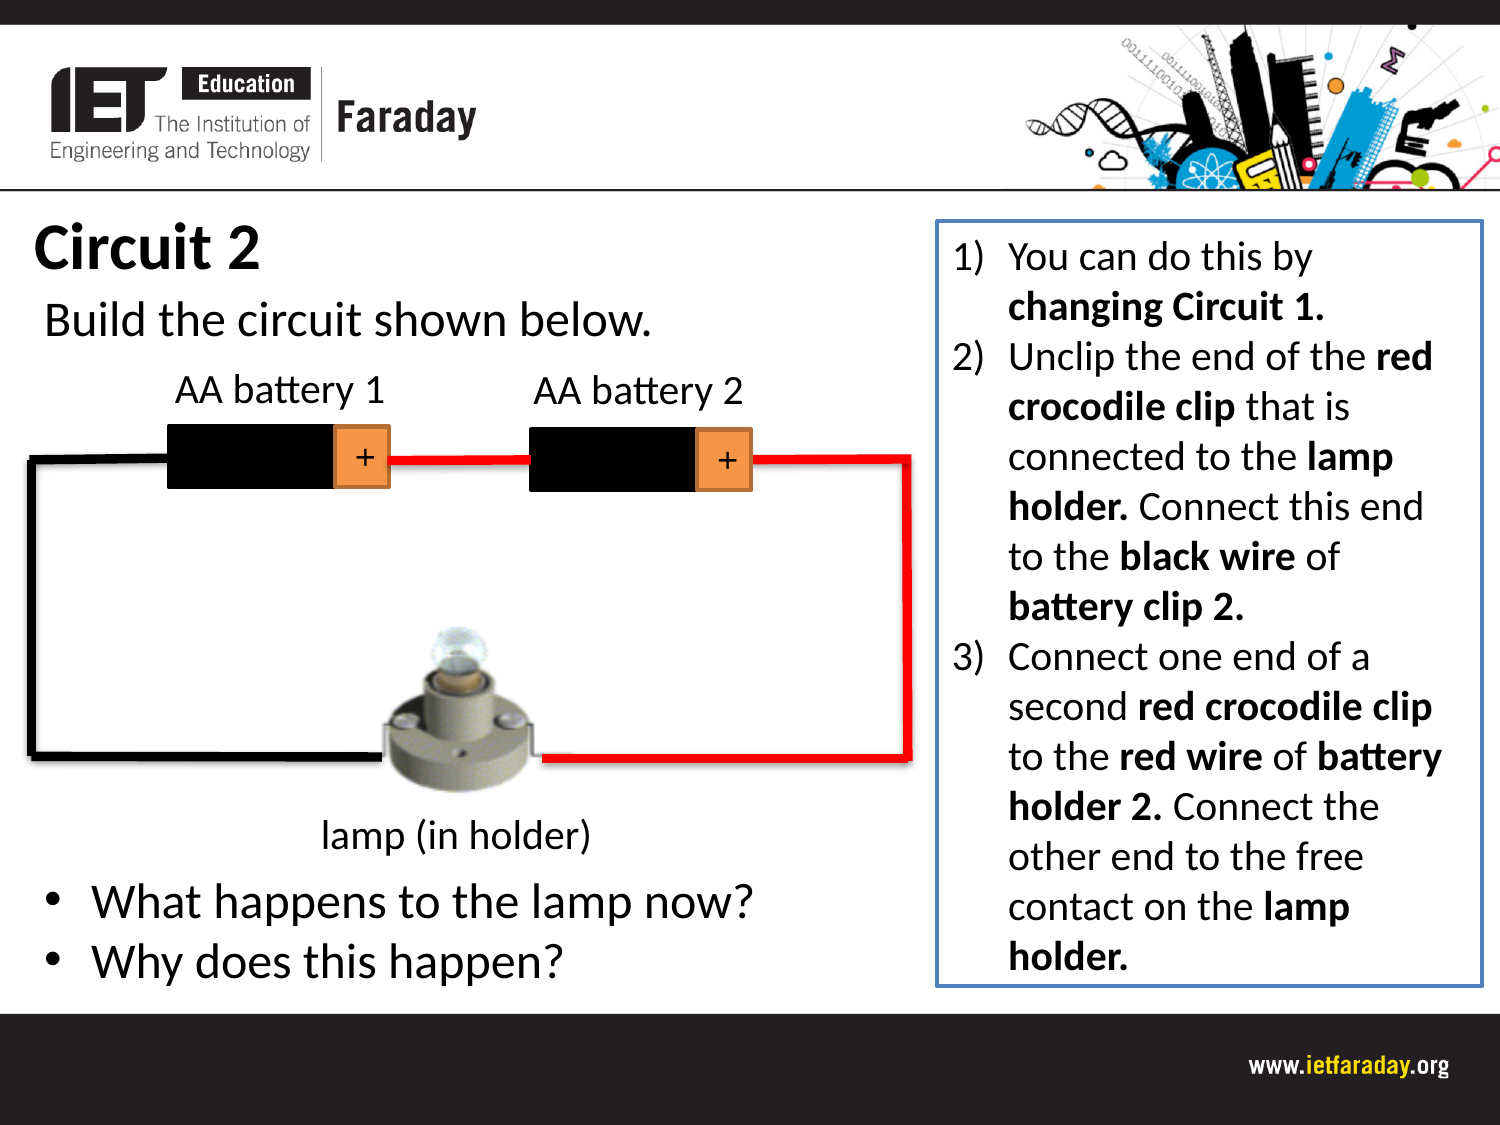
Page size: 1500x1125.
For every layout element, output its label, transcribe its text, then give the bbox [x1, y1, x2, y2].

text_box What happens to the lamp now? Why does this happen? [29, 875, 894, 996]
text_box Circuit 2 [20, 195, 908, 291]
text_box Build the circuit shown below. [29, 278, 823, 354]
text_box You can do this by changing Circuit 1. Unclip the end of the red crocodile clip that is connected to the lamp holder. Connect this end to the black wire of battery clip 2. Connect one end of a second red crocodile clip to the red wire of battery holder 2. Connect the other end to the free contact on the lamp holder. [935, 219, 1484, 988]
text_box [29, 354, 912, 867]
picture [0, 0, 1500, 1125]
